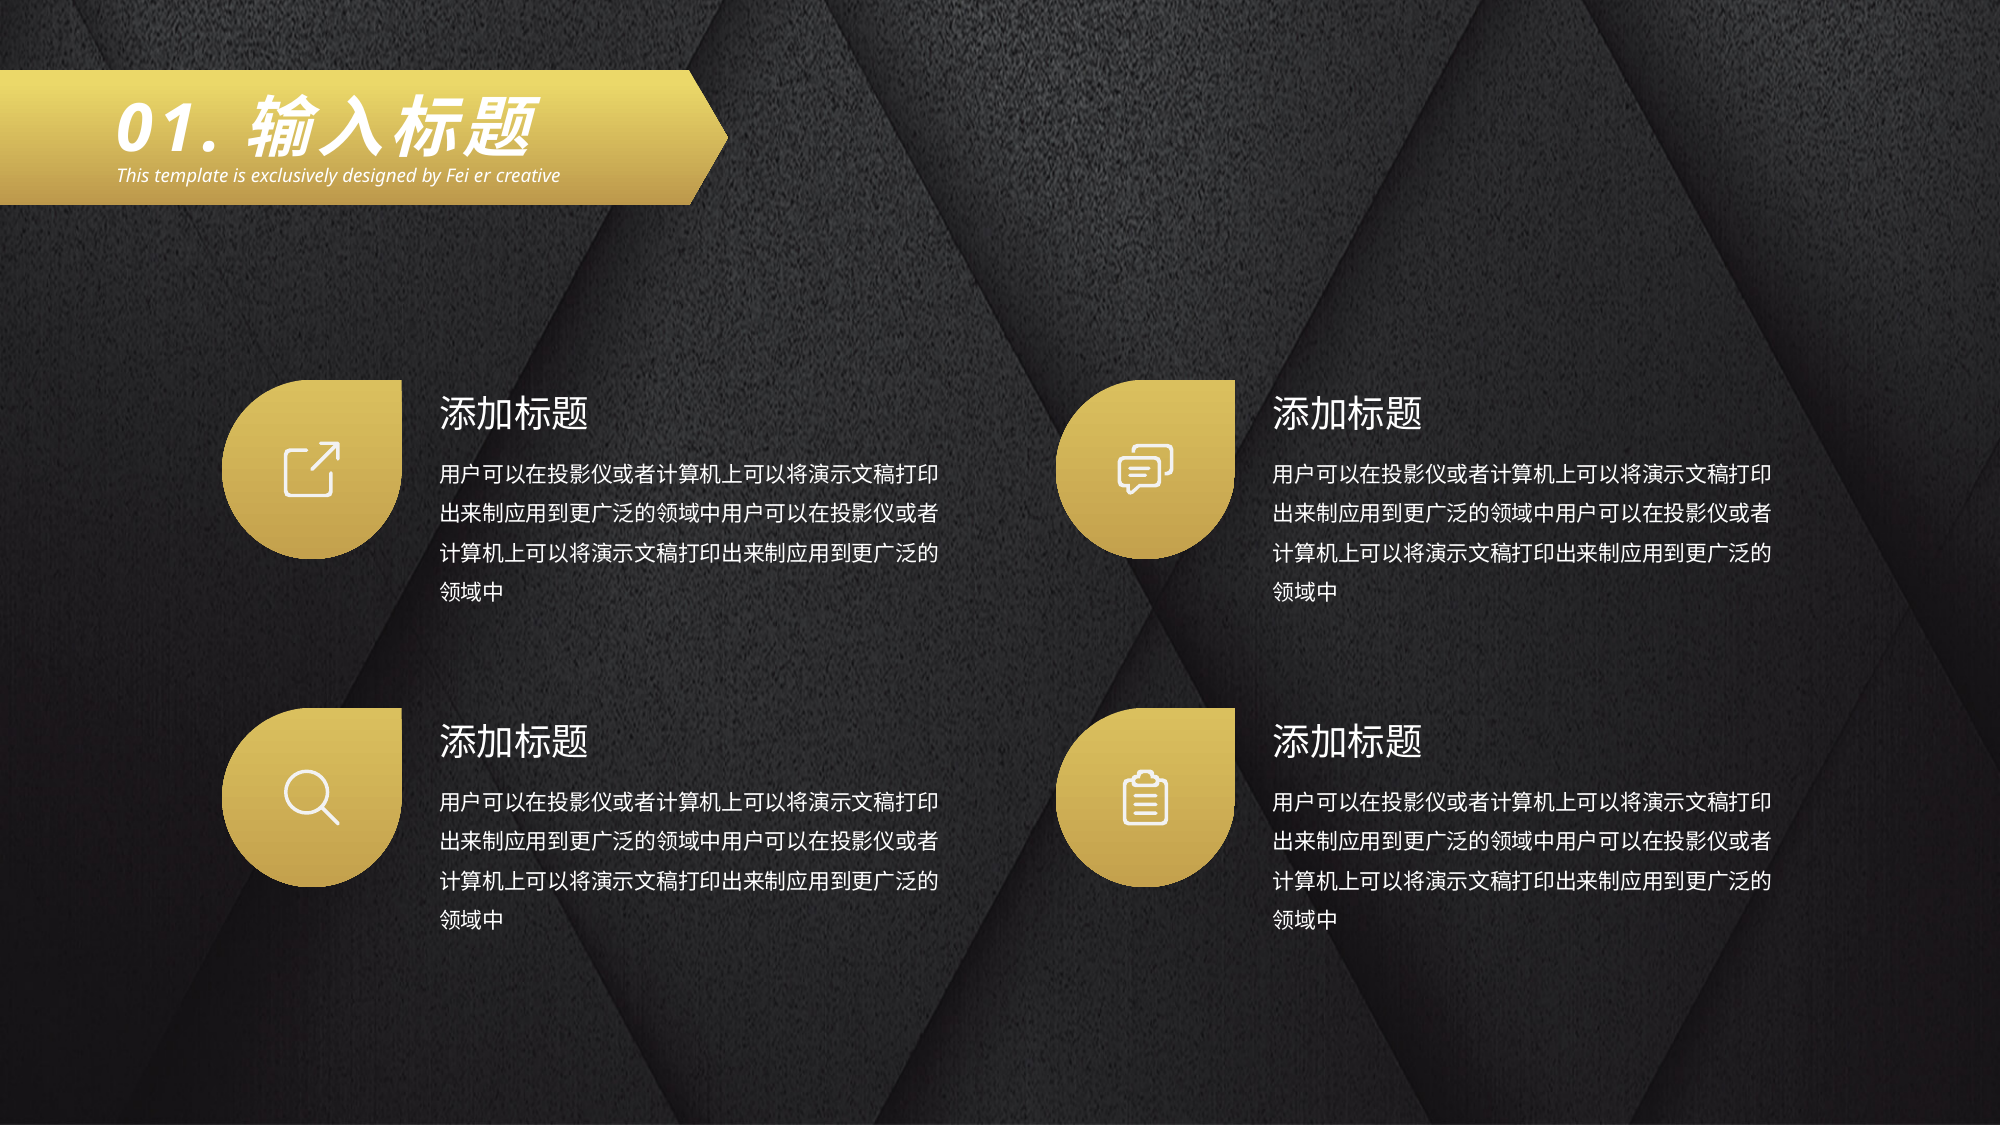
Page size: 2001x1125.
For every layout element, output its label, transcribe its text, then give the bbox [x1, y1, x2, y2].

text_box [222, 707, 402, 888]
picture [0, 0, 2000, 1125]
text_box [283, 448, 333, 498]
text_box 用户可以在投影仪或者计算机上可以将演示文稿打印出来制应用到更广泛的领域中用户可以在投影仪或者计算机上可以将演示文稿打印出来制应用到更广泛的领域中 [1258, 768, 1797, 980]
text_box [1122, 769, 1169, 826]
text_box [222, 379, 402, 560]
text_box 用户可以在投影仪或者计算机上可以将演示文稿打印出来制应用到更广泛的领域中用户可以在投影仪或者计算机上可以将演示文稿打印出来制应用到更广泛的领域中 [424, 440, 963, 652]
text_box 用户可以在投影仪或者计算机上可以将演示文稿打印出来制应用到更广泛的领域中用户可以在投影仪或者计算机上可以将演示文稿打印出来制应用到更广泛的领域中 [1258, 440, 1797, 652]
text_box [1131, 443, 1174, 476]
text_box [310, 441, 340, 471]
text_box 添加标题 [424, 382, 605, 440]
text_box 添加标题 [424, 710, 605, 768]
text_box 添加标题 [1257, 710, 1439, 771]
text_box 用户可以在投影仪或者计算机上可以将演示文稿打印出来制应用到更广泛的领域中用户可以在投影仪或者计算机上可以将演示文稿打印出来制应用到更广泛的领域中 [424, 768, 963, 980]
text_box [1055, 379, 1236, 560]
text_box [1055, 707, 1236, 888]
text_box [284, 769, 340, 826]
text_box [1117, 456, 1162, 495]
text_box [0, 69, 728, 206]
text_box 添加标题 [1257, 382, 1439, 443]
